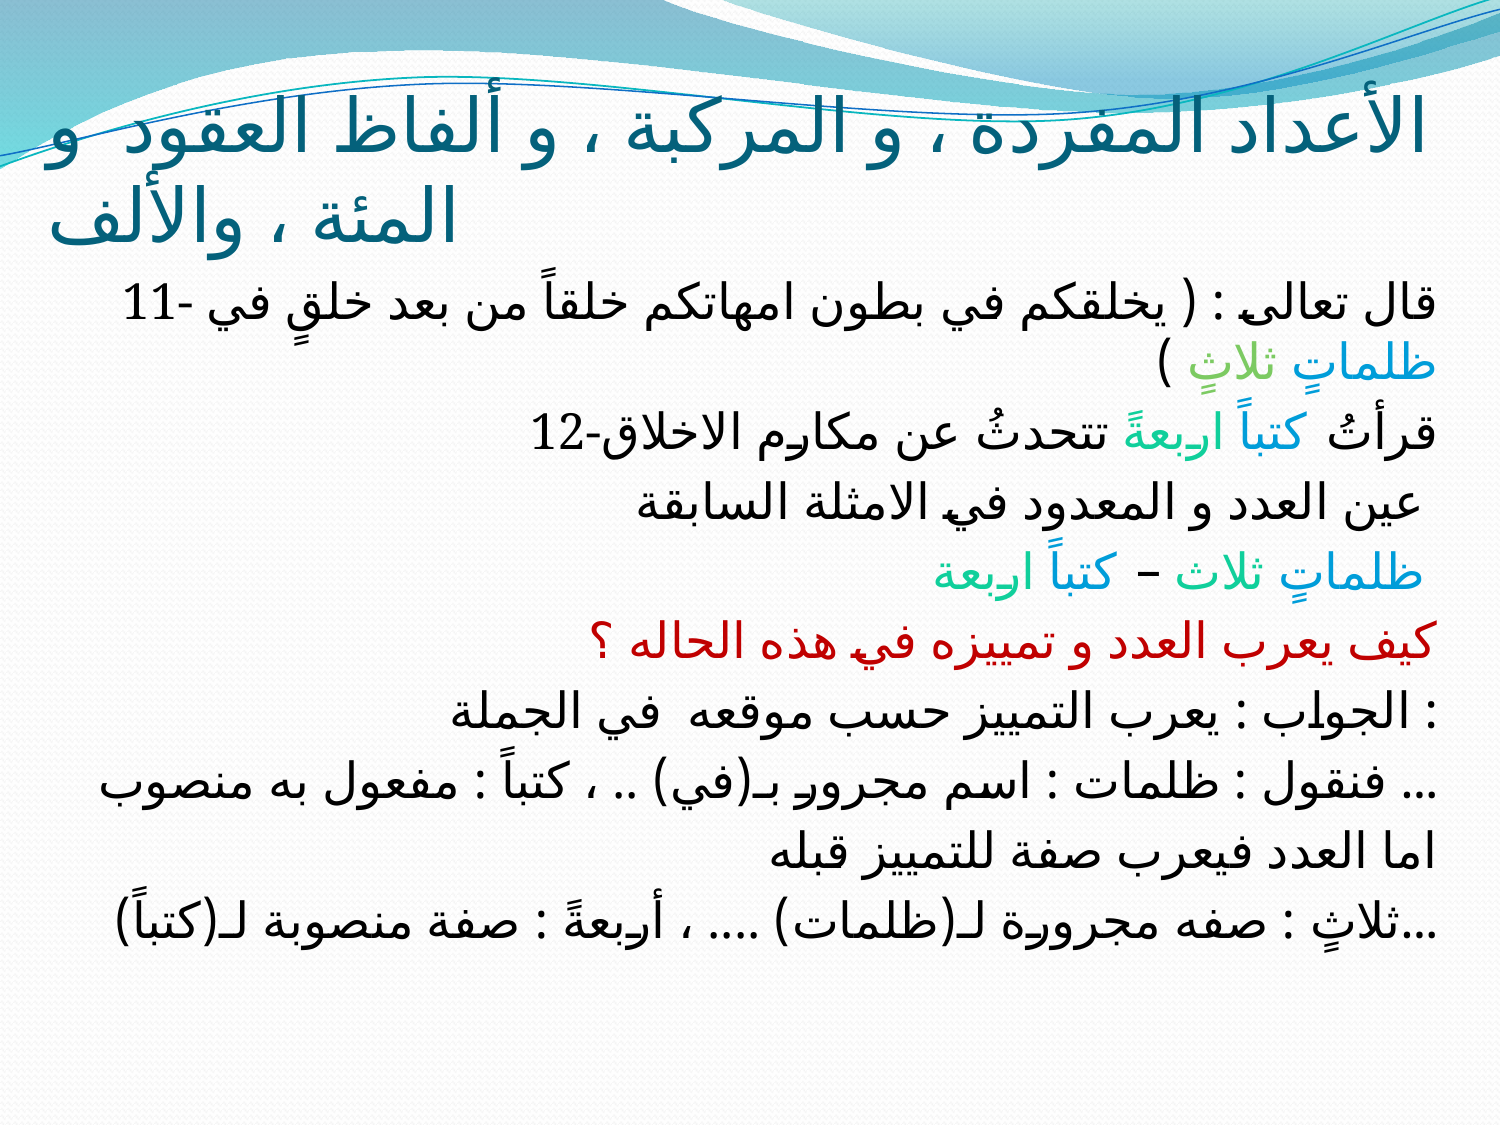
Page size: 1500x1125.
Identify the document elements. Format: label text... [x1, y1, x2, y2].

list 11- قال تعالى : ( يخلقكم في بطون امهاتكم خلقاً من بعد خلقٍ في ظلماتٍ ثلاثٍ ) 12-قرأتُ كتباً اربعةً تتحدثُ عن مكارم الاخلاق عين العدد و المعدود في الامثلة السابقة ظلماتٍ ثلاث – كتباً اربعة كيف يعرب العدد و تمييزه في هذه الحاله ؟ الجواب : يعرب التمييز حسب موقعه في الجملة : فنقول : ظلمات : اسم مجرور بـ(في) .. ، كتباً : مفعول به منصوب ... اما العدد فيعرب صفة للتمييز قبله ثلاثٍ : صفه مجرورة لـ(ظلمات) .... ، أربعةً : صفة منصوبة لـ(كتباً)... [58, 262, 1454, 1005]
title الأعداد المفردة ، و المركبة ، و ألفاظ العقود و المئة ، والألف [46, 70, 1500, 258]
